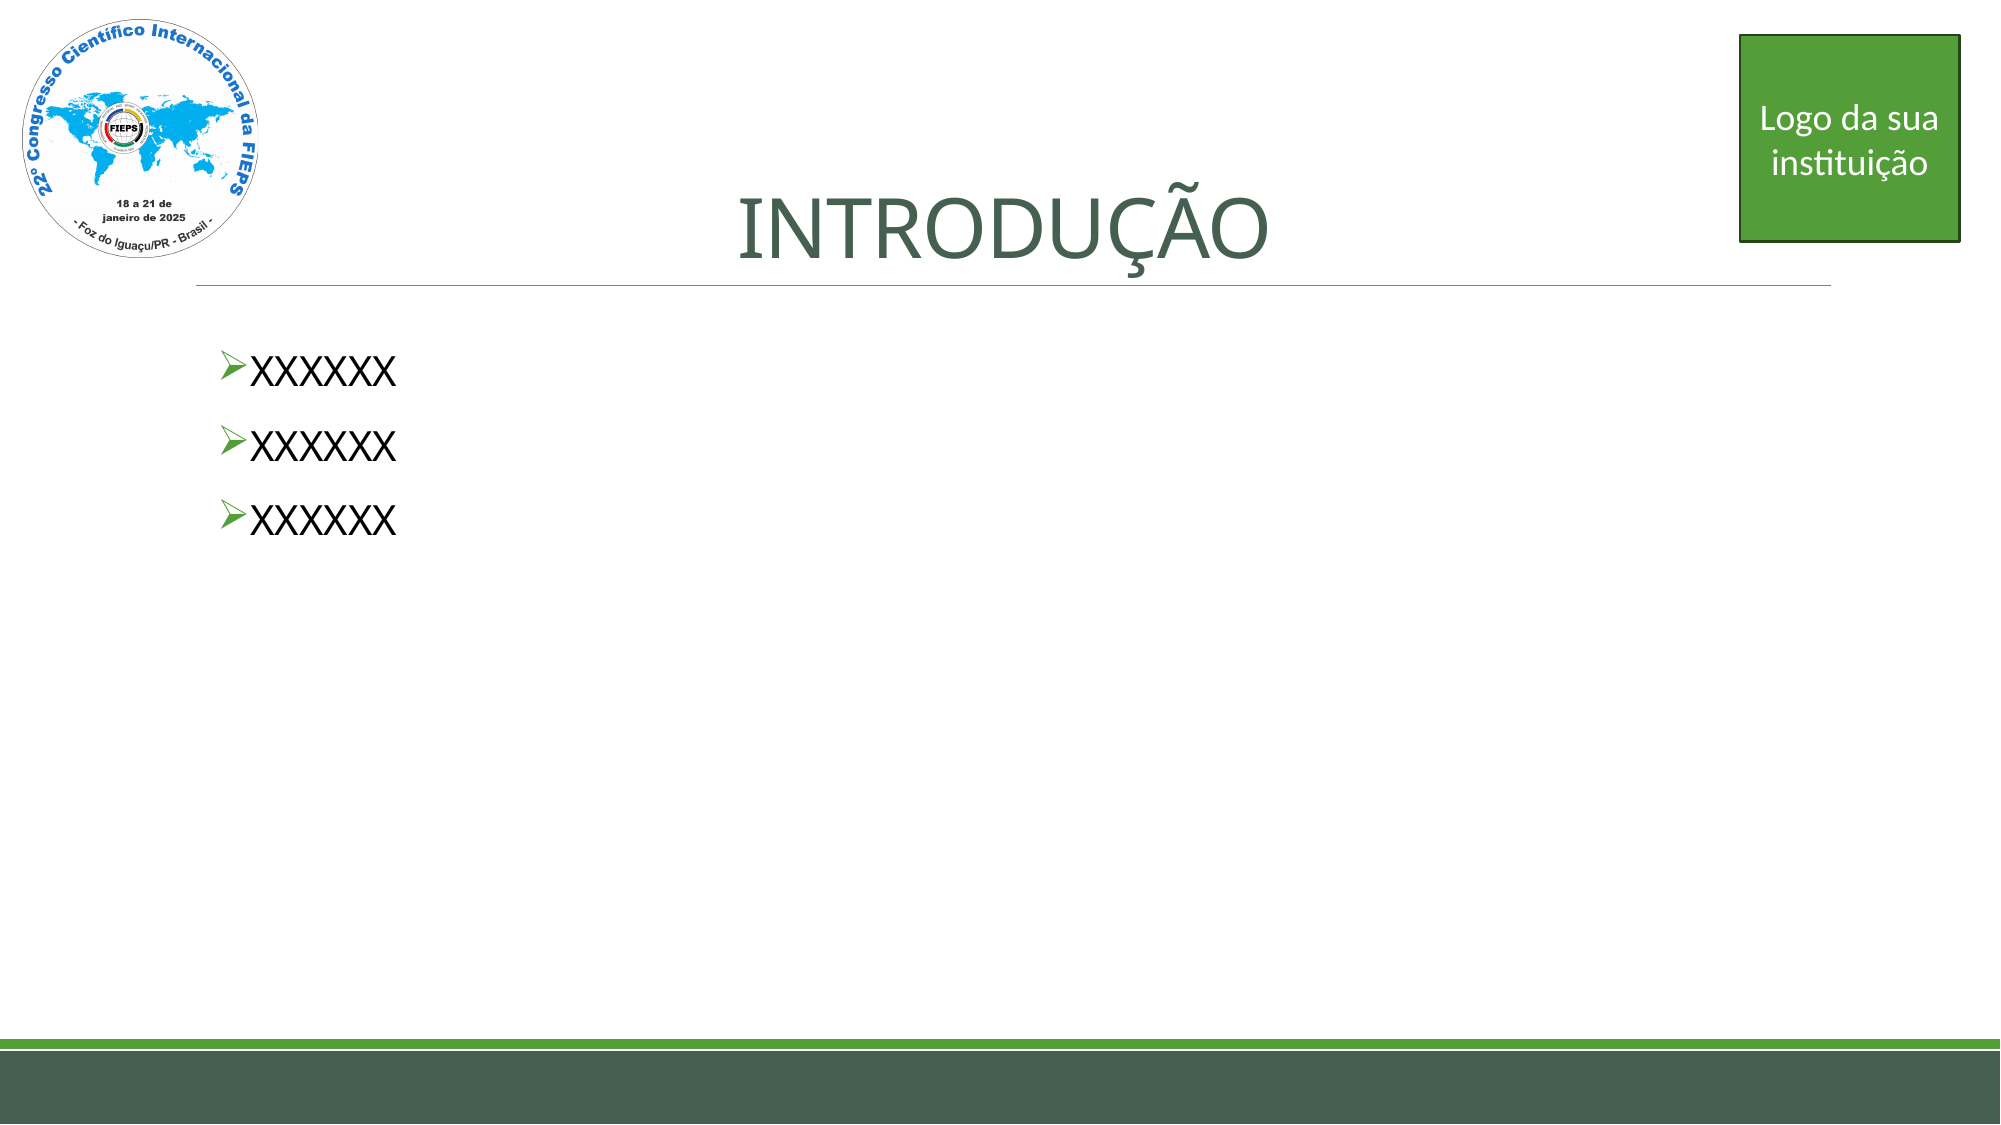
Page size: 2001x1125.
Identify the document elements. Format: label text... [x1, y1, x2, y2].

text_box Logo da sua instituição [1739, 34, 1961, 243]
text_box [0, 1049, 2000, 1125]
text_box XXXXXX XXXXXX XXXXXX [202, 343, 1815, 983]
text_box [22, 19, 259, 258]
title INTRODUÇÃO [180, 47, 1830, 285]
